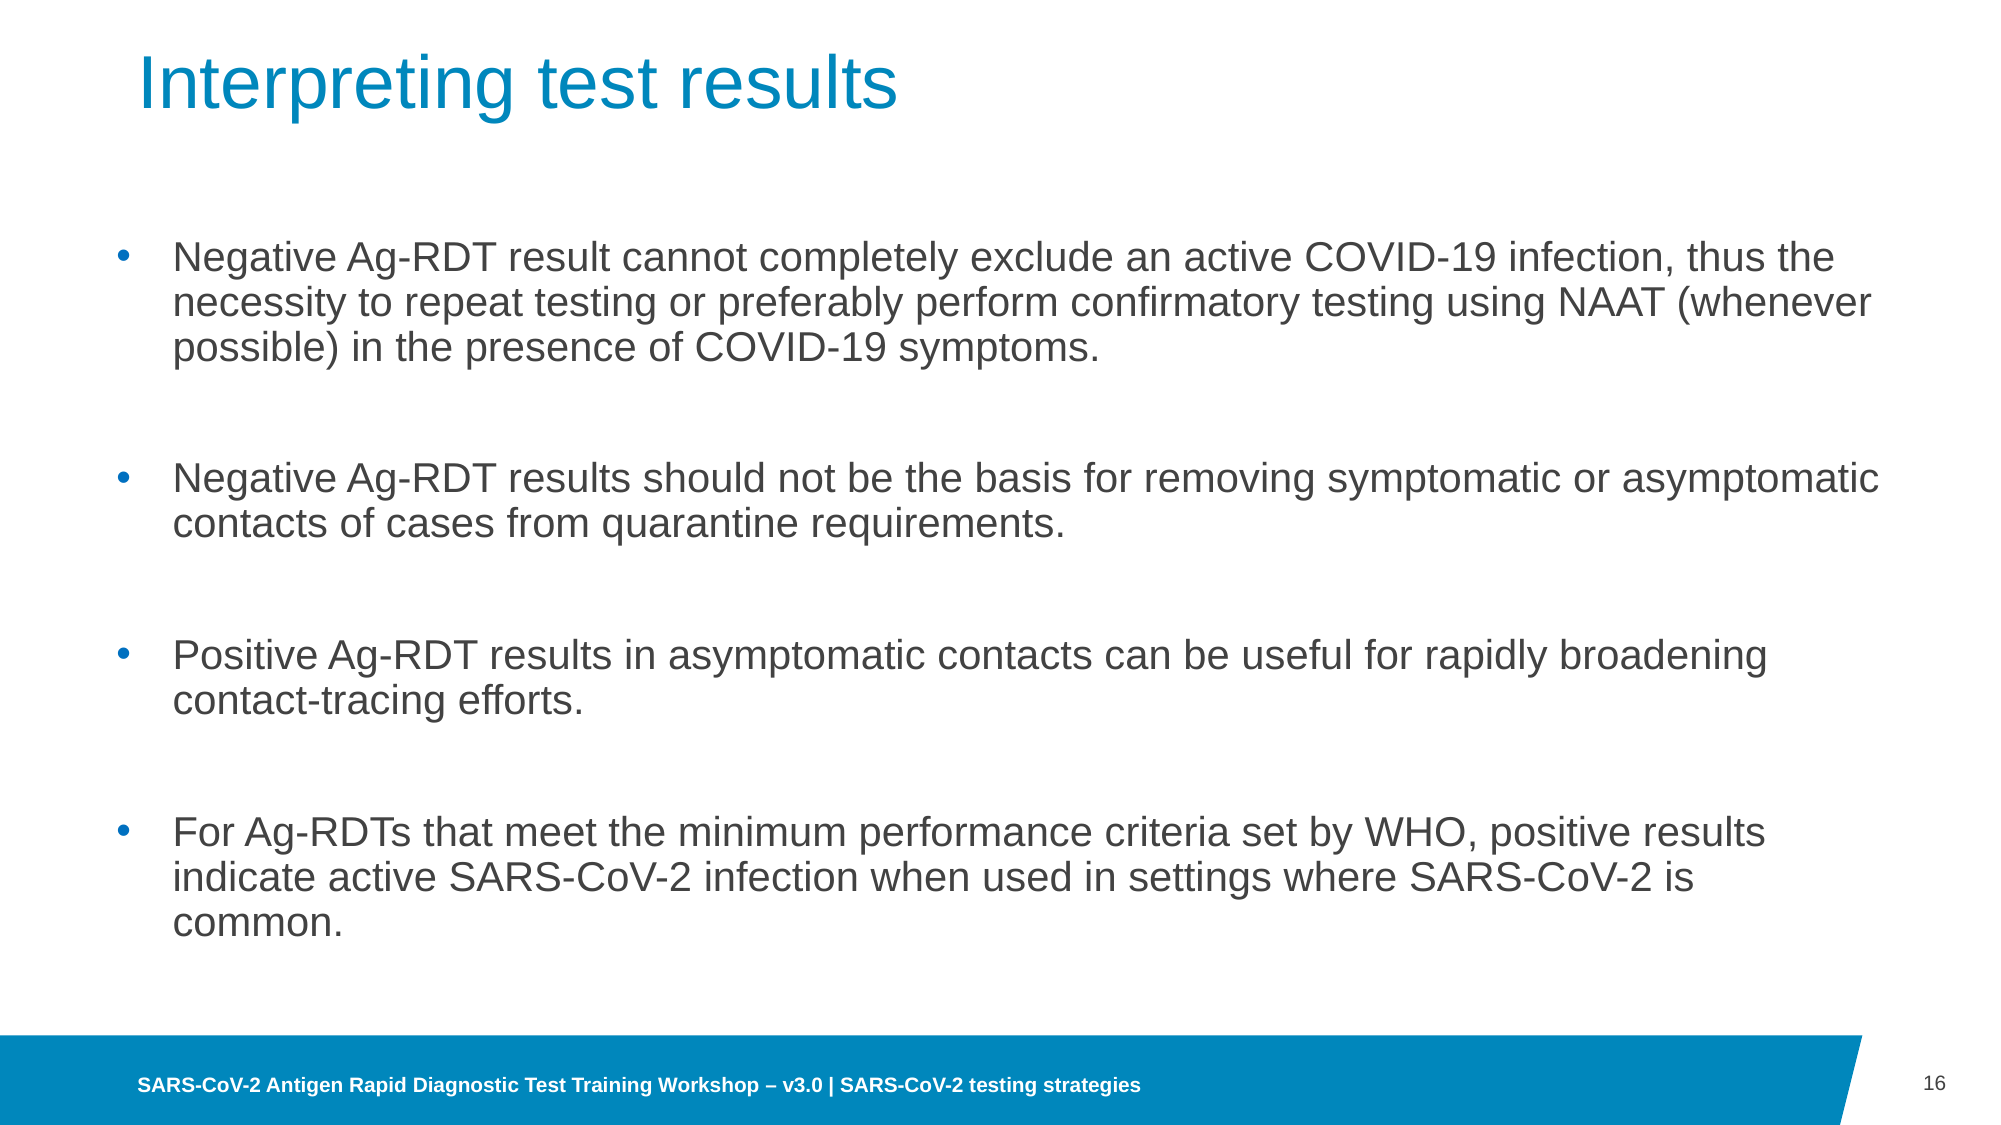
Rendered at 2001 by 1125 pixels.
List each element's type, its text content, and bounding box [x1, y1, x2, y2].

slide_number 16 [1862, 1035, 1947, 1125]
list Negative Ag-RDT result cannot completely exclude an active COVID-19 infection, thus the necessity to repeat testing or preferably perform confirmatory testing using NAAT (whenever possible) in the presence of COVID-19 symptoms. Negative Ag-RDT results should not be the basis for removing symptomatic or asymptomatic contacts of cases from quarantine requirements. Positive Ag-RDT results in asymptomatic contacts can be useful for rapidly broadening contact-tracing efforts. For Ag-RDTs that meet the minimum performance criteria set by WHO, positive results indicate active SARS-CoV-2 infection when used in settings where SARS-CoV-2 is common. [101, 156, 1902, 984]
title Interpreting test results [137, 59, 1863, 156]
footer SARS-CoV-2 Antigen Rapid Diagnostic Test Training Workshop – v3.0 | SARS-CoV-2 testing strategies [137, 1042, 1338, 1125]
